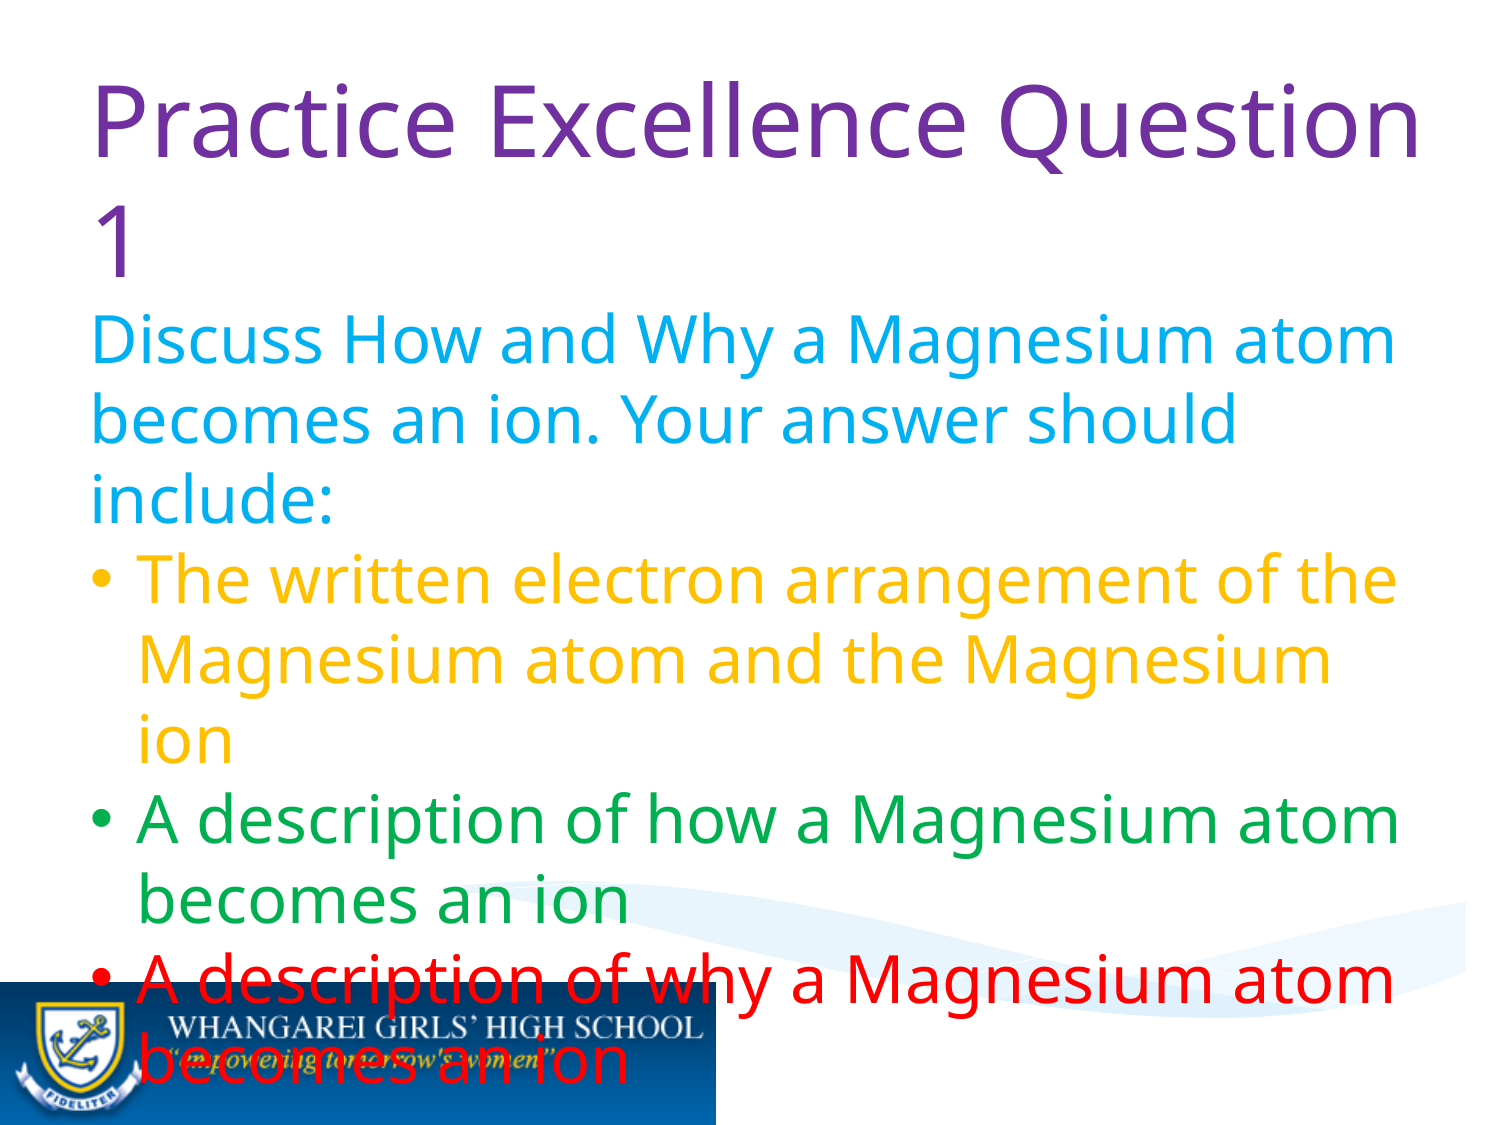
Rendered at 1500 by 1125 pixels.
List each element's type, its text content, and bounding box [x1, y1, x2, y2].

text_box Practice Excellence Question 1 Discuss How and Why a Magnesium atom becomes an ion. Your answer should include: The written electron arrangement of the Magnesium atom and the Magnesium ion A description of how a Magnesium atom becomes an ion A description of why a Magnesium atom becomes an ion [75, 49, 1450, 1105]
picture [0, 982, 716, 1125]
